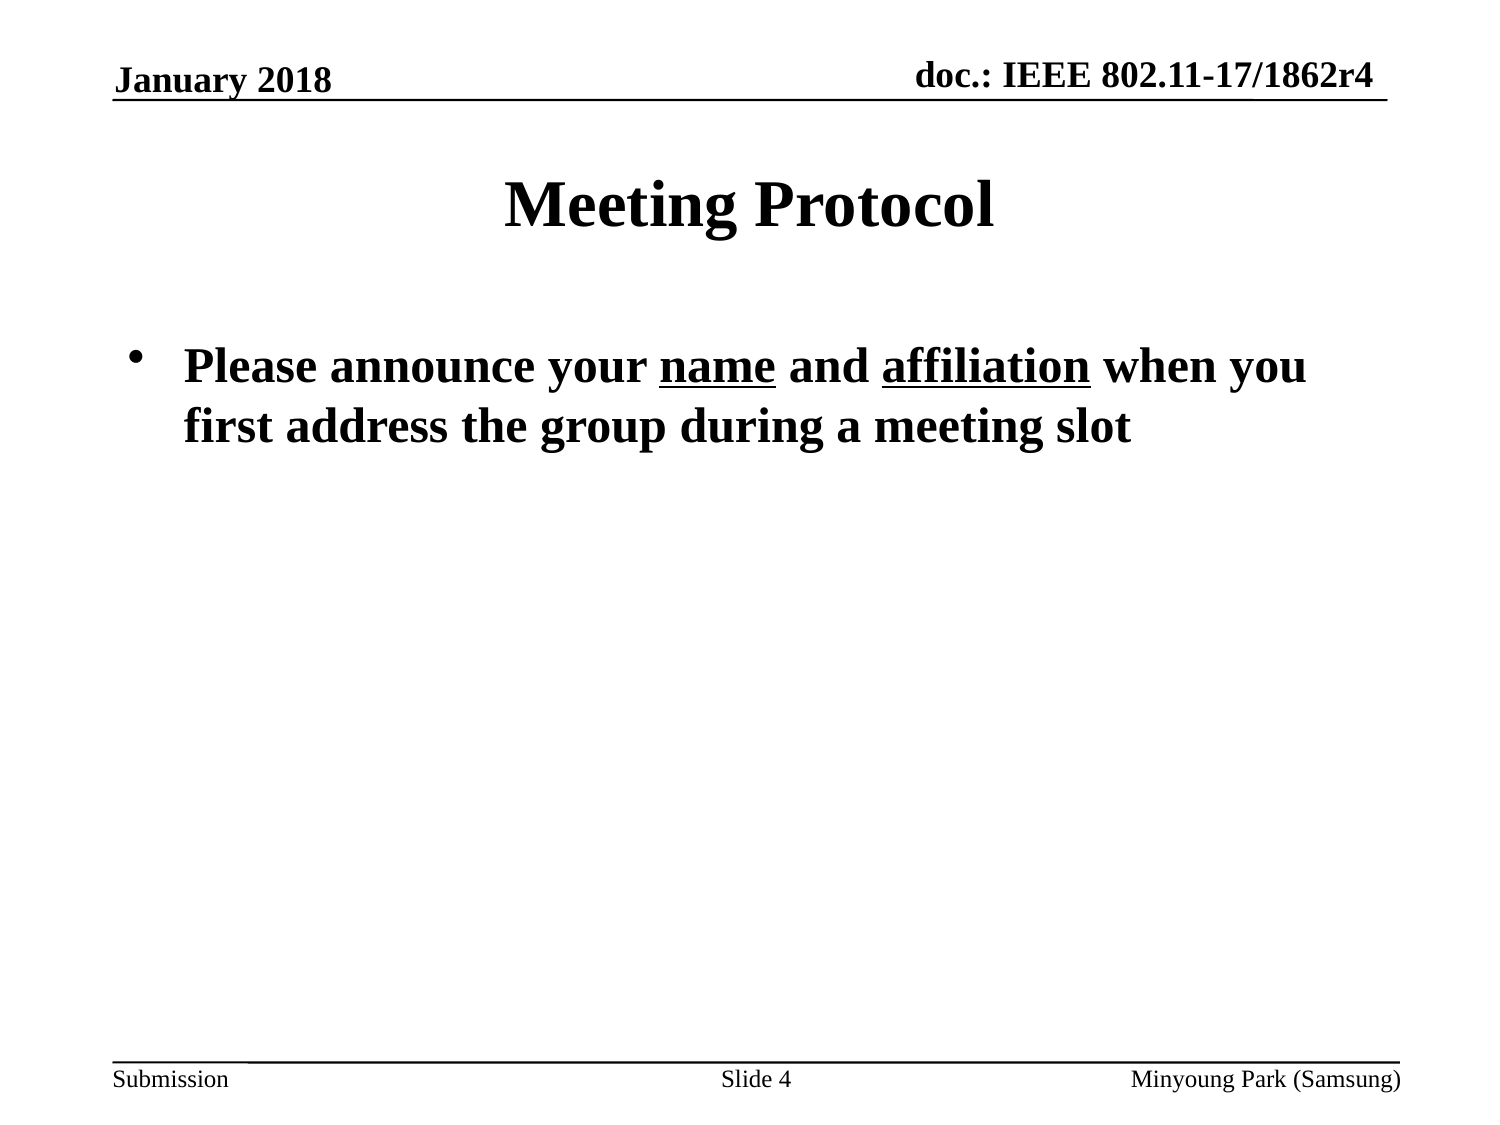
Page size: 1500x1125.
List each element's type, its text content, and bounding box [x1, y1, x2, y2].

slide_number Slide 4 [712, 1061, 800, 1093]
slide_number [114, 54, 335, 101]
list Please announce your name and affiliation when you first address the group during a meeting slot [112, 324, 1388, 1000]
title Meeting Protocol [112, 112, 1388, 288]
footer Minyoung Park (Samsung) [949, 1061, 1402, 1093]
